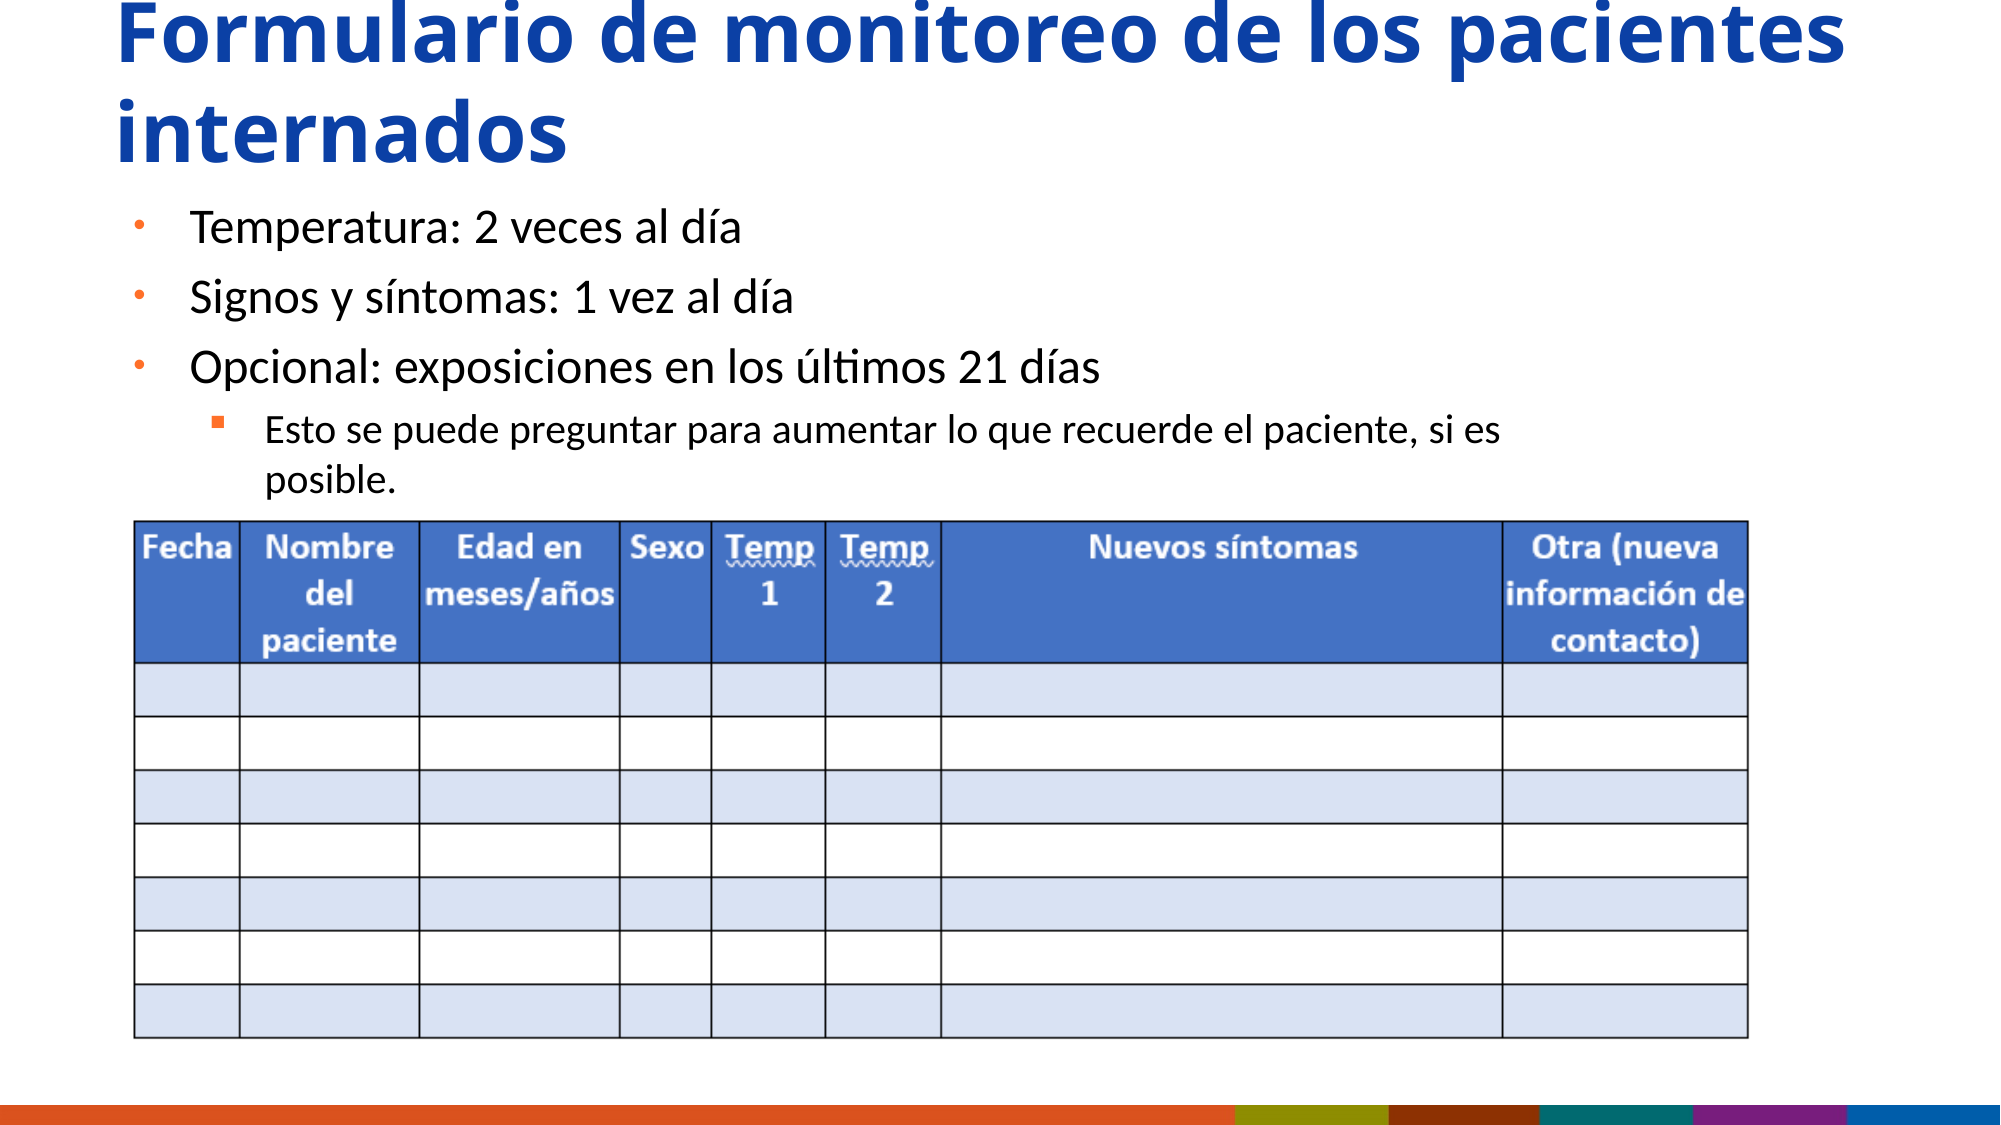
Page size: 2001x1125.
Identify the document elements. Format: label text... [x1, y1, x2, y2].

title Formulario de monitoreo de los pacientes internados [99, 45, 1900, 187]
picture [127, 507, 1757, 1047]
picture [0, 1105, 2000, 1125]
text_box Temperatura: 2 veces al día Signos y síntomas: 1 vez al día Opcional: exposiciones en los últimos 21 días Esto se puede preguntar para aumentar lo que recuerde el paciente, si es posible. [118, 186, 1653, 467]
